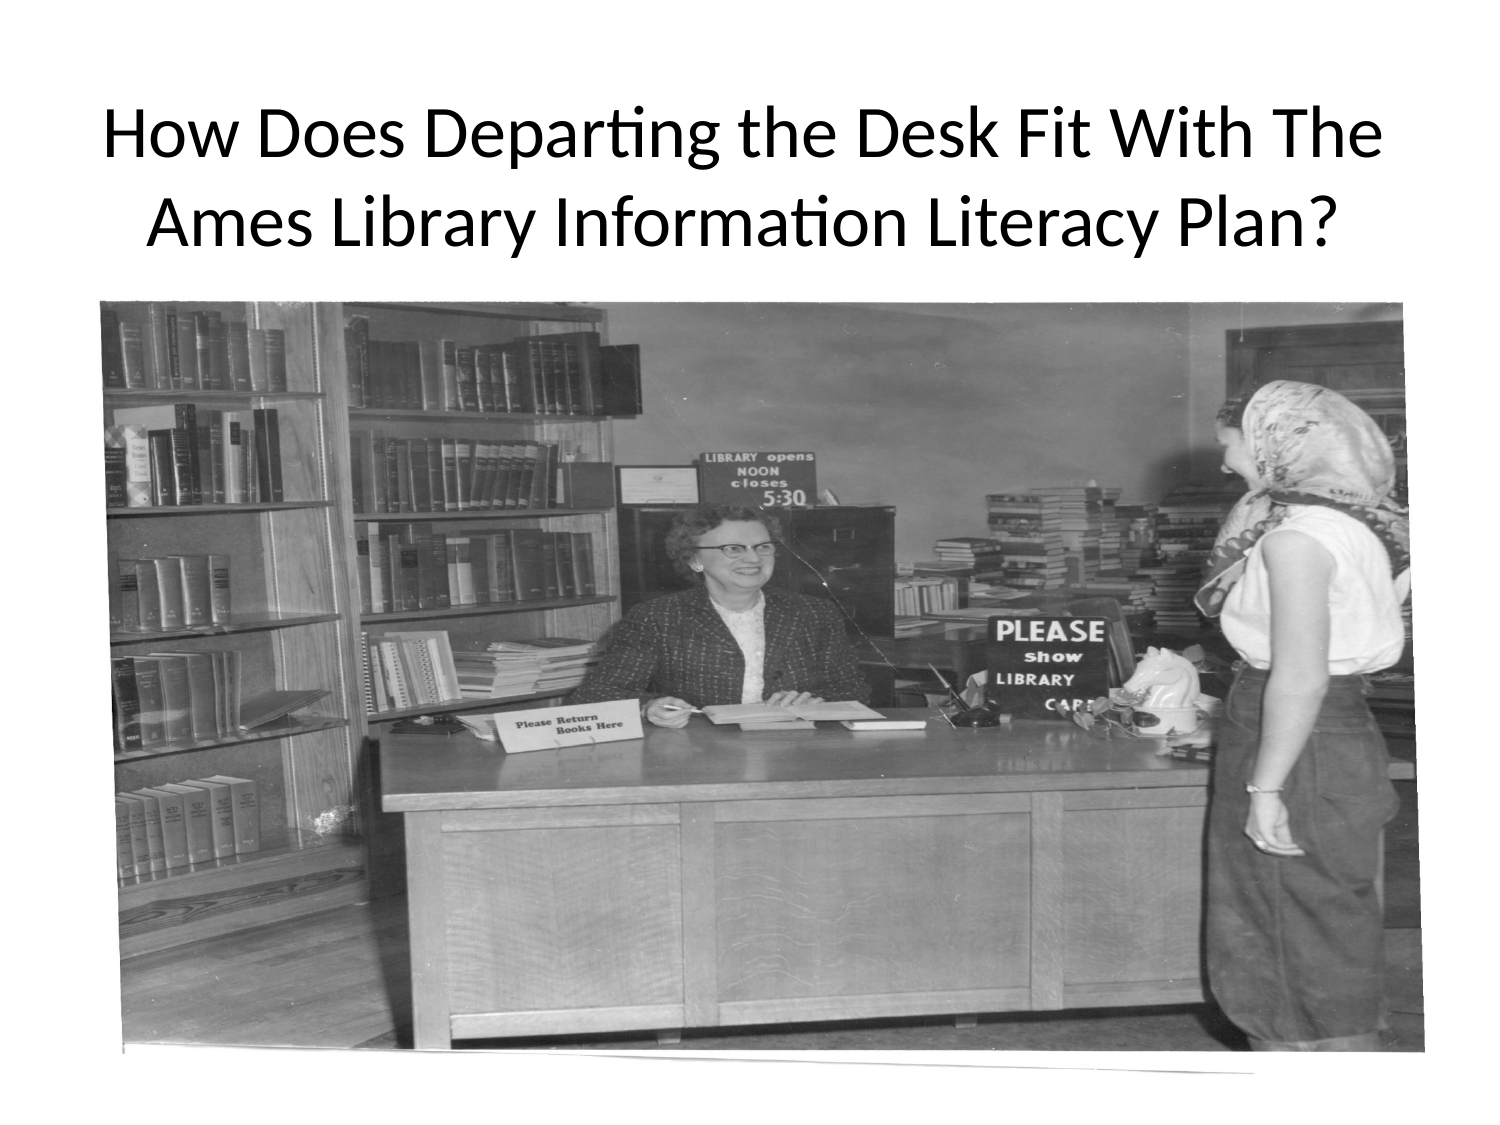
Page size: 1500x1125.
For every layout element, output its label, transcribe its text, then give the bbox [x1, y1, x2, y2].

title How Does Departing the Desk Fit With The Ames Library Information Literacy Plan? [24, 45, 1463, 300]
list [99, 299, 1426, 1076]
